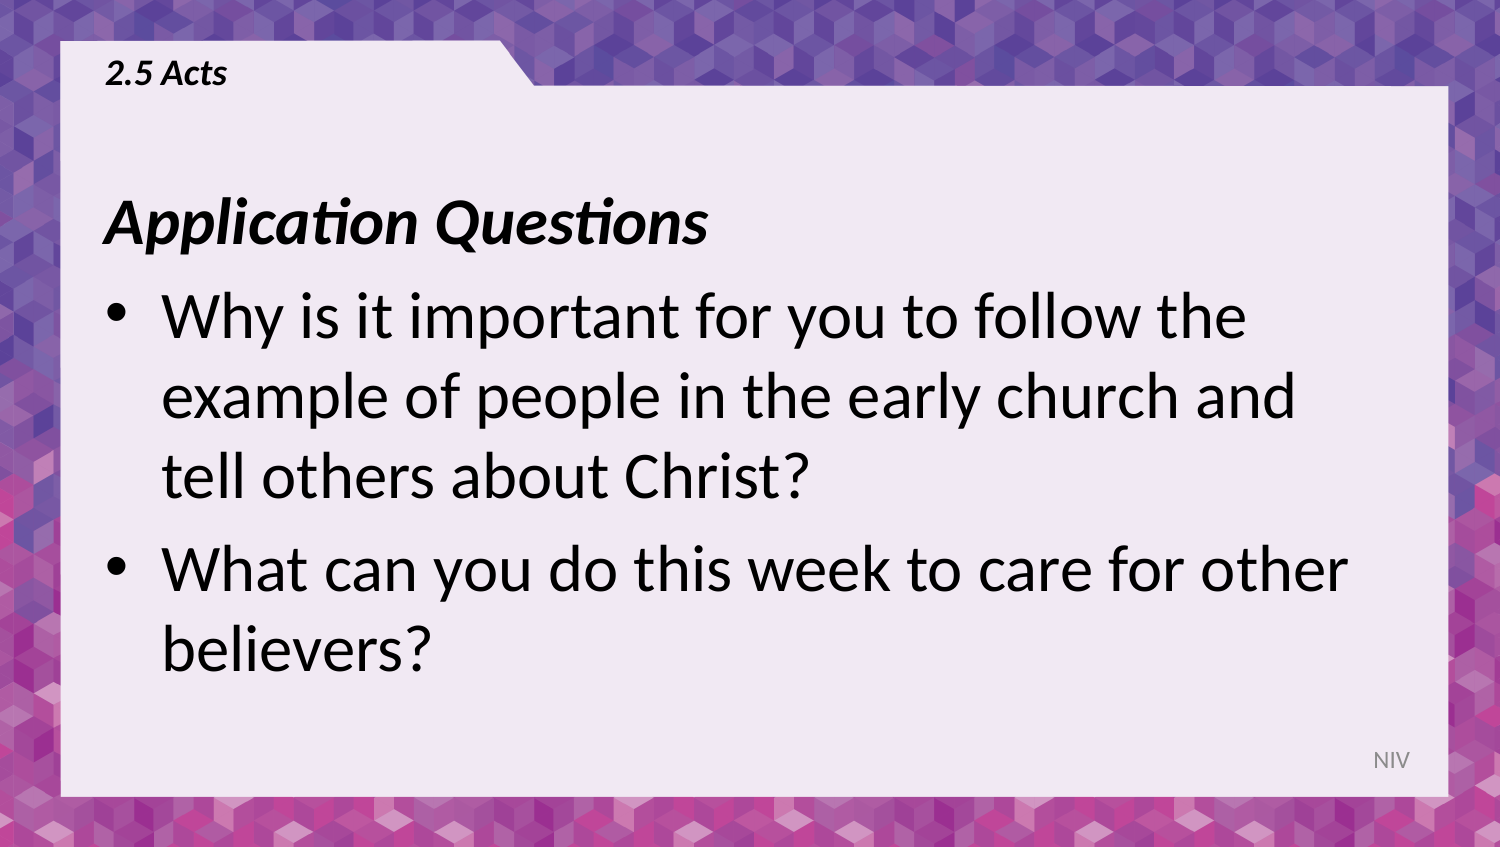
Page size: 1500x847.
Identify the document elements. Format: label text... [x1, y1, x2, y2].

title 2.5 Acts [89, 33, 1420, 108]
footer NIV [950, 736, 1425, 782]
picture [0, 0, 1500, 847]
list Application Questions Why is it important for you to follow the example of people in the early church and tell others about Christ? What can you do this week to care for other believers? [89, 141, 1403, 722]
